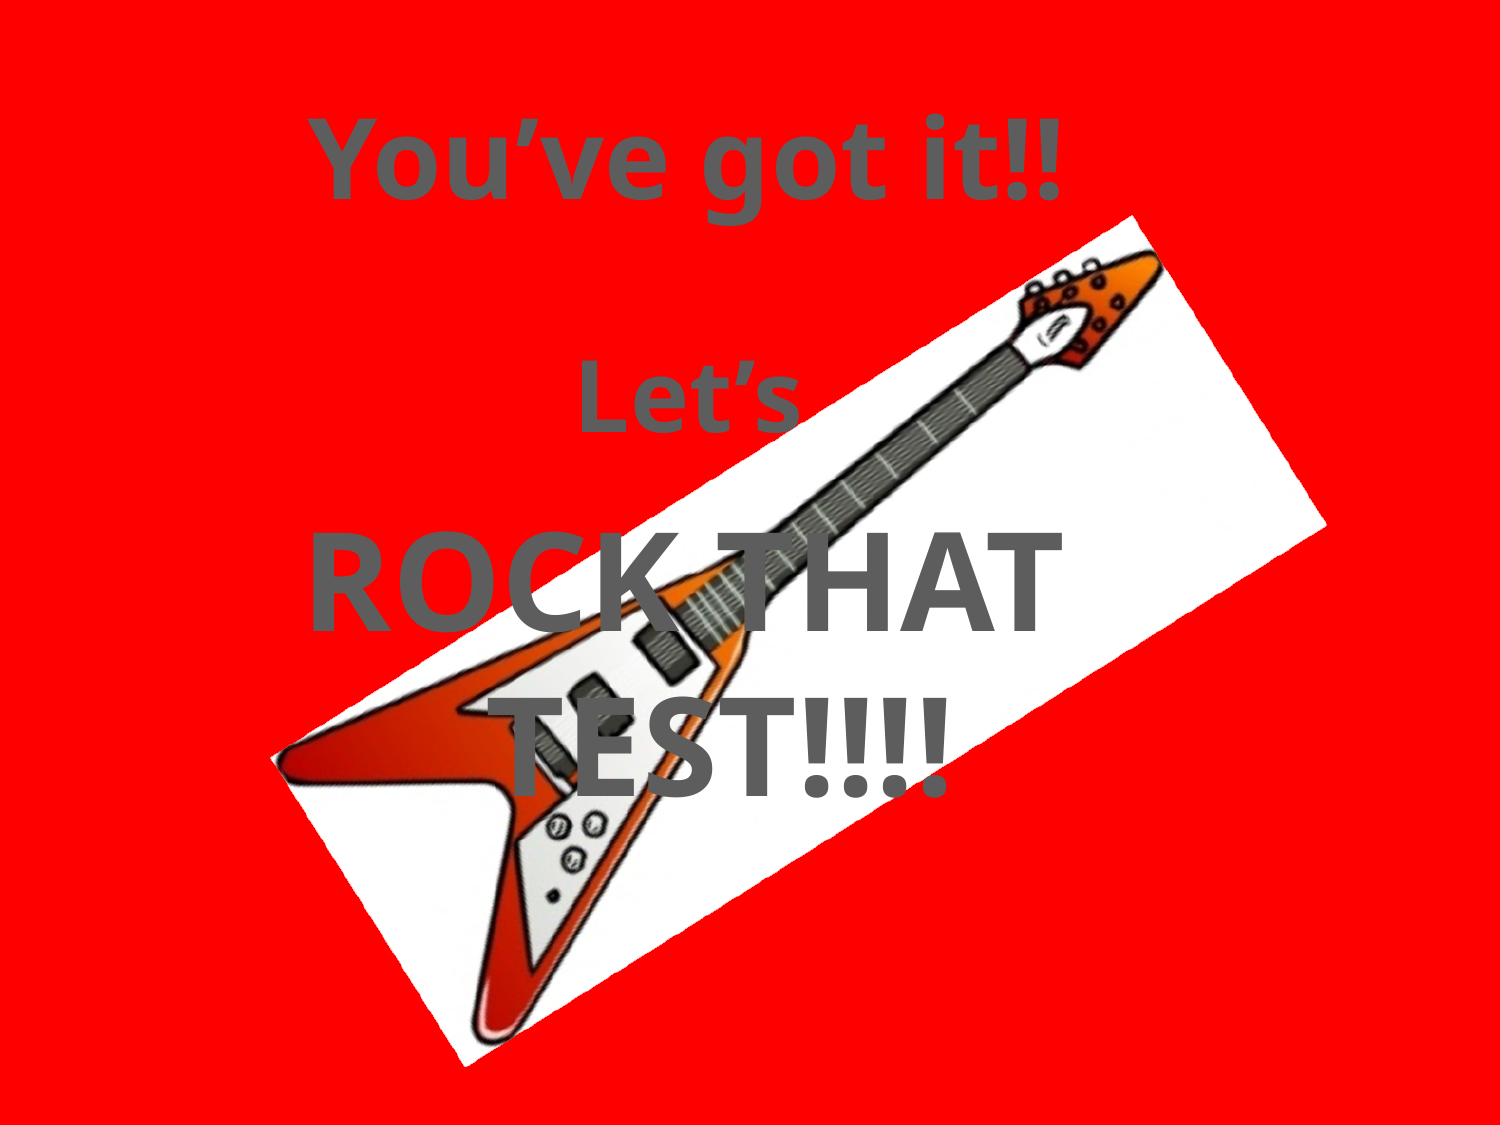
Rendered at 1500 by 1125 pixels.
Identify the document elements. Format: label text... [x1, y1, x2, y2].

picture [427, 1005, 563, 1066]
picture [962, 263, 1199, 324]
picture [288, 456, 1308, 824]
title You’ve got it!! [81, 79, 1322, 263]
list Let’s ROCK THAT TEST!!!! [81, 324, 1322, 1005]
